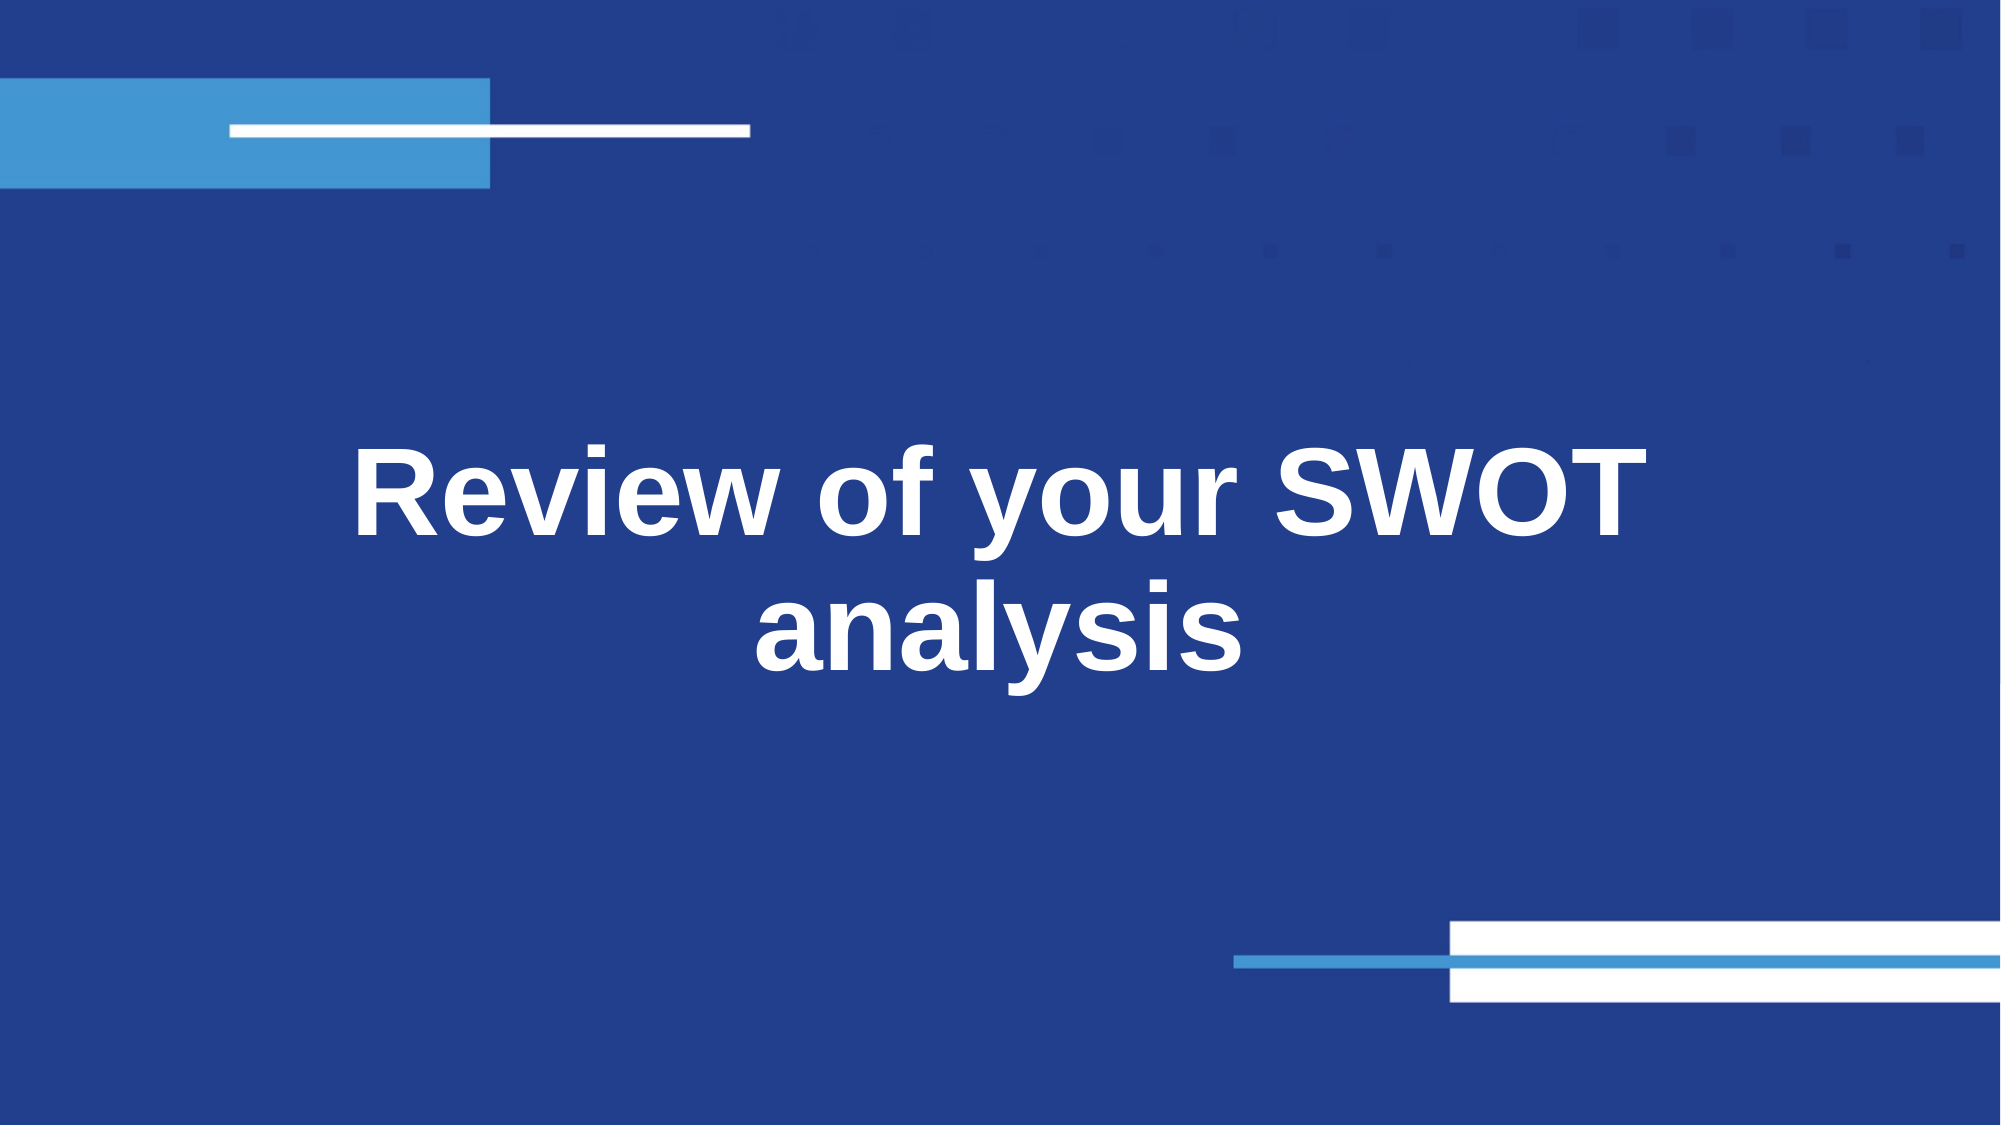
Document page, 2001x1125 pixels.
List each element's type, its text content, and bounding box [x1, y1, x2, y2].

title Review of your SWOT analysis [249, 366, 1750, 759]
picture [0, 0, 2001, 1125]
